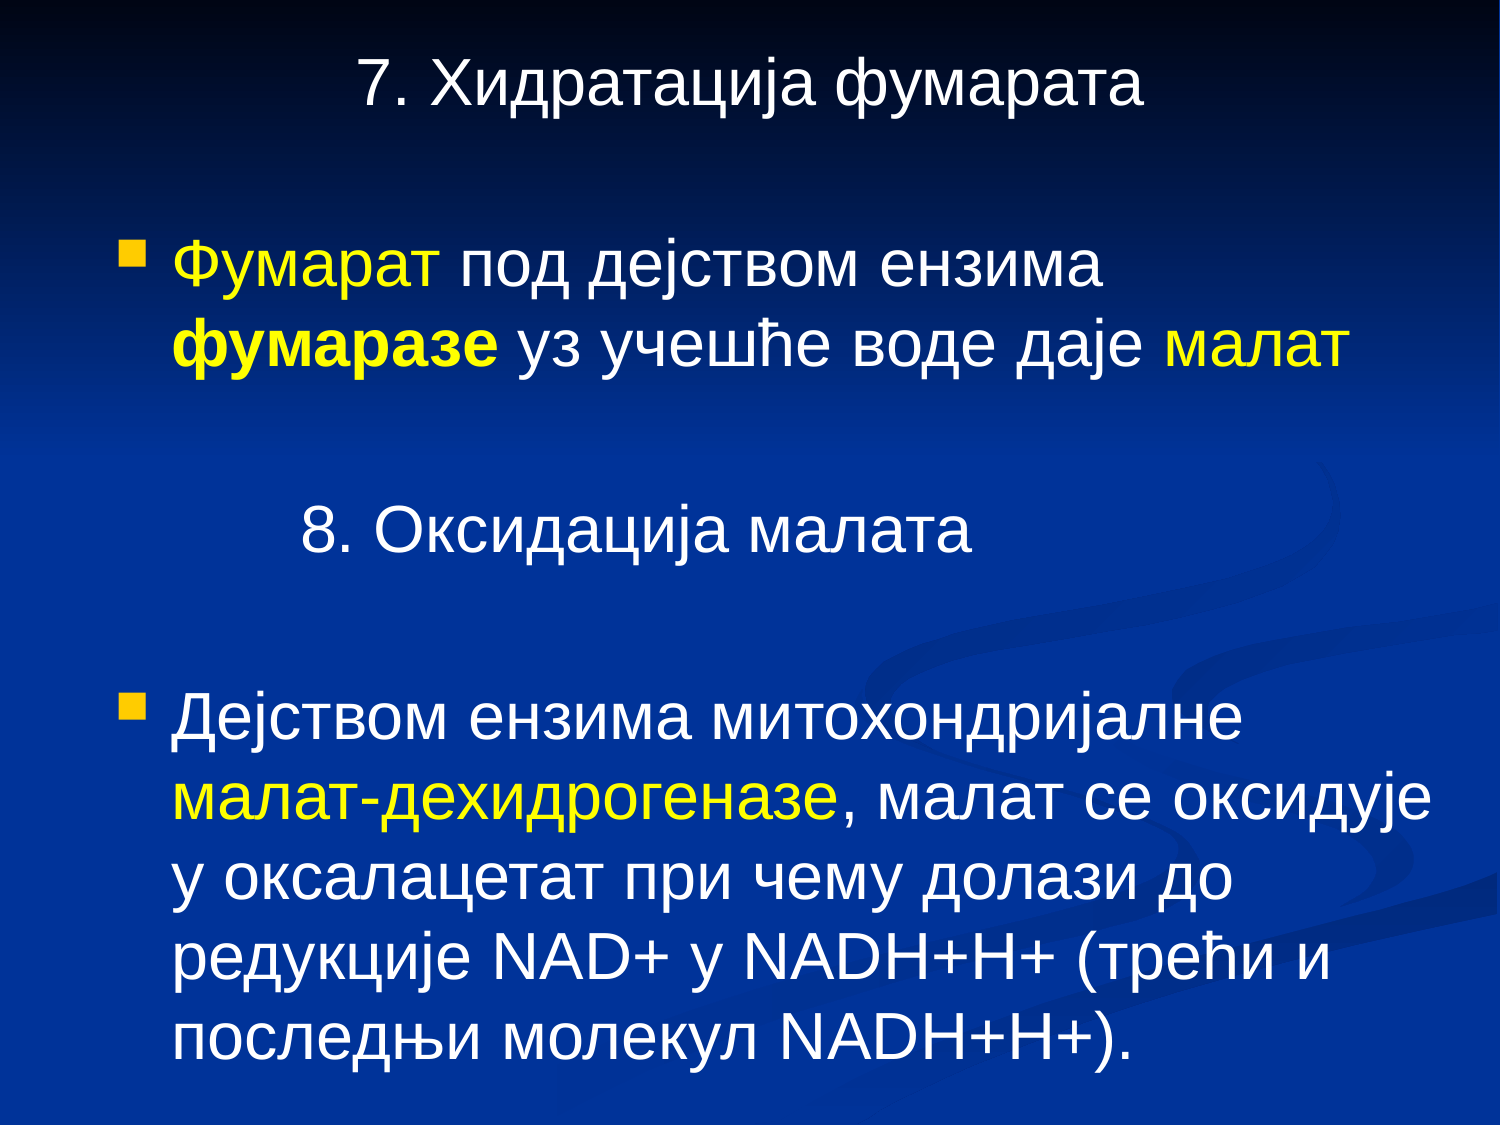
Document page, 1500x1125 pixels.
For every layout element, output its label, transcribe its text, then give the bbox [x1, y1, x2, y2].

title 7. Хидратација фумарата [74, 24, 1426, 213]
list Фумарат под дејством ензима фумаразe уз учешће воде даје малат 8. Оксидација малата Дејством ензима митохондријалне малат-дехидрогеназе, малат се оксидује у оксалацетат при чему долази до редукције NAD+ у NADН+H+ (трећи и последњи молекул NADН+H+). [99, 118, 1451, 583]
